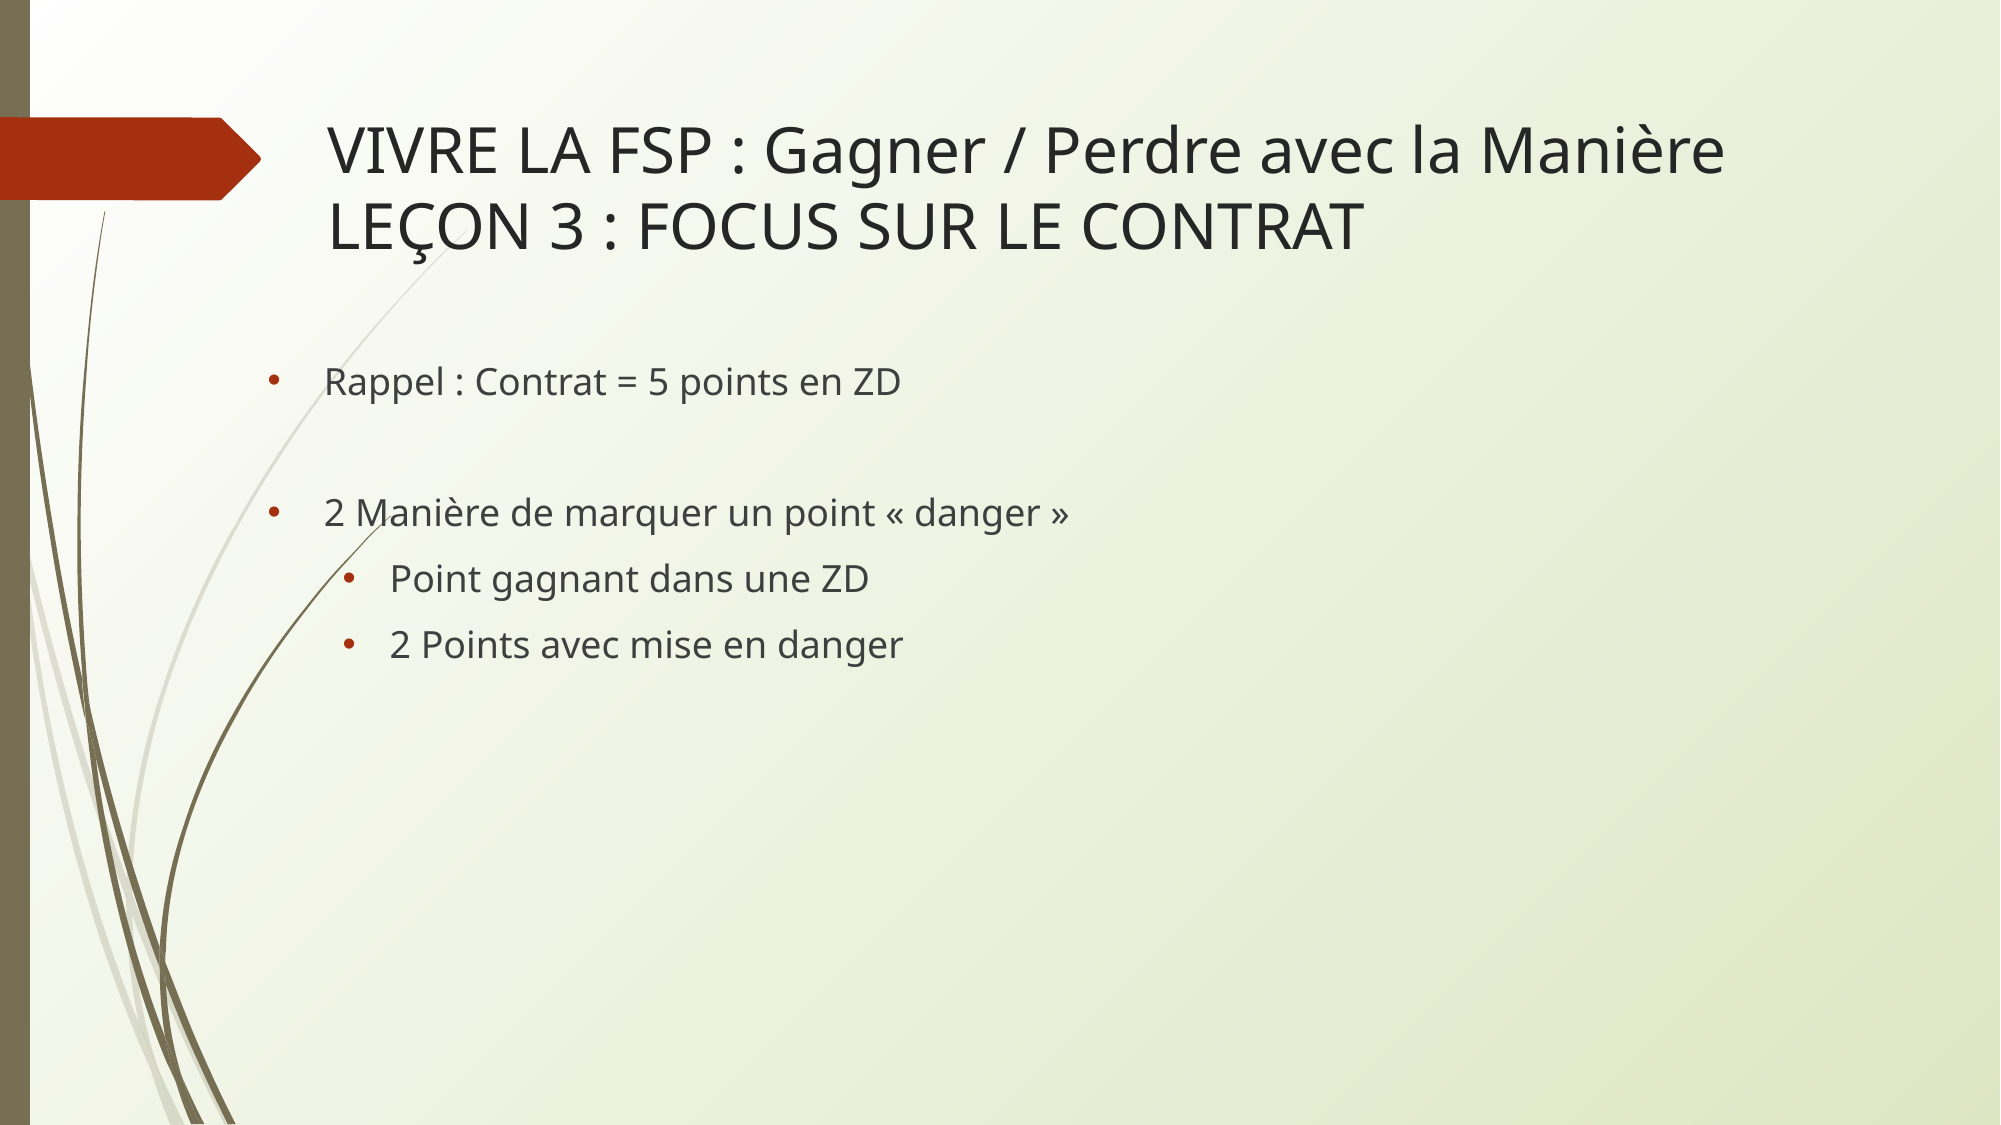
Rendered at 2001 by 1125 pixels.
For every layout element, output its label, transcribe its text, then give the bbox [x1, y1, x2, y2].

title VIVRE LA FSP : Gagner / Perdre avec la Manière LEÇON 3 : FOCUS SUR LE CONTRAT [311, 102, 1888, 313]
list Rappel : Contrat = 5 points en ZD 2 Manière de marquer un point « danger » Point gagnant dans une ZD 2 Points avec mise en danger [252, 350, 1967, 1125]
